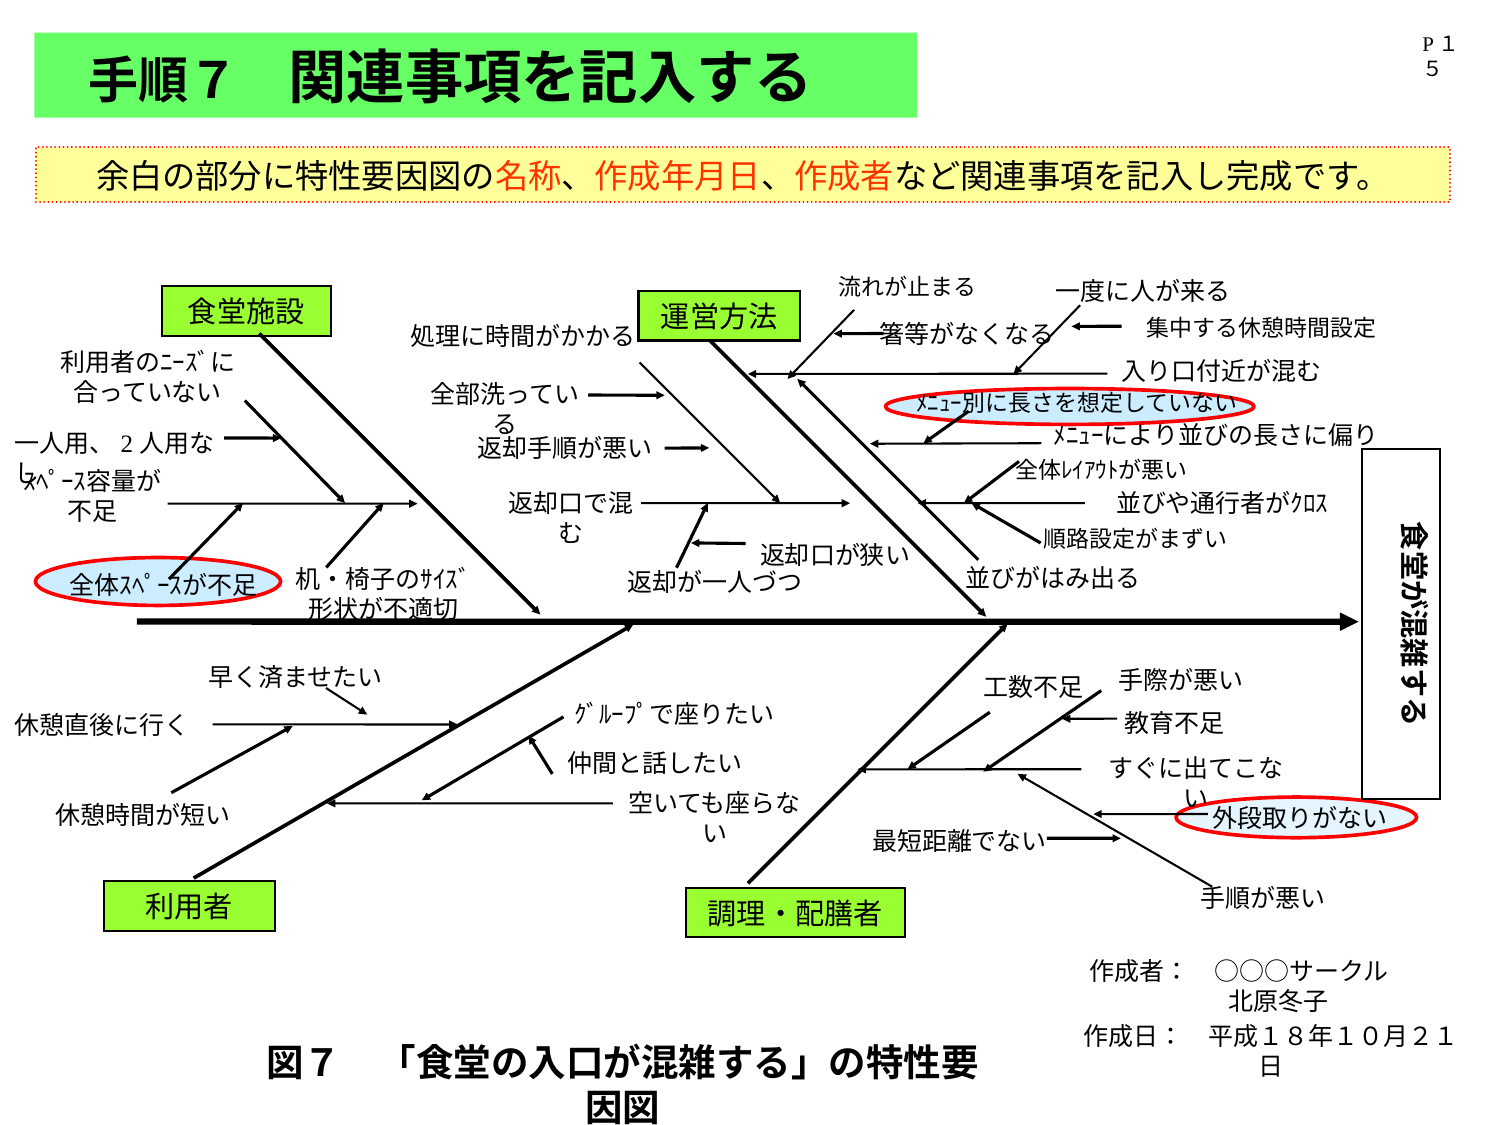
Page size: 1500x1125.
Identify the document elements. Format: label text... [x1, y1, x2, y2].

text_box P１５ [1407, 23, 1489, 89]
text_box 図７ 「食堂の入口が混雑する」の特性要因図 [235, 1031, 1010, 1125]
text_box 余白の部分に特性要因図の名称、作成年月日、作成者など関連事項を記入し完成です。 [35, 147, 1450, 202]
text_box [1017, 948, 1478, 1059]
text_box 手順７ 関連事項を記入する [34, 32, 918, 118]
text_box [0, 265, 1441, 941]
